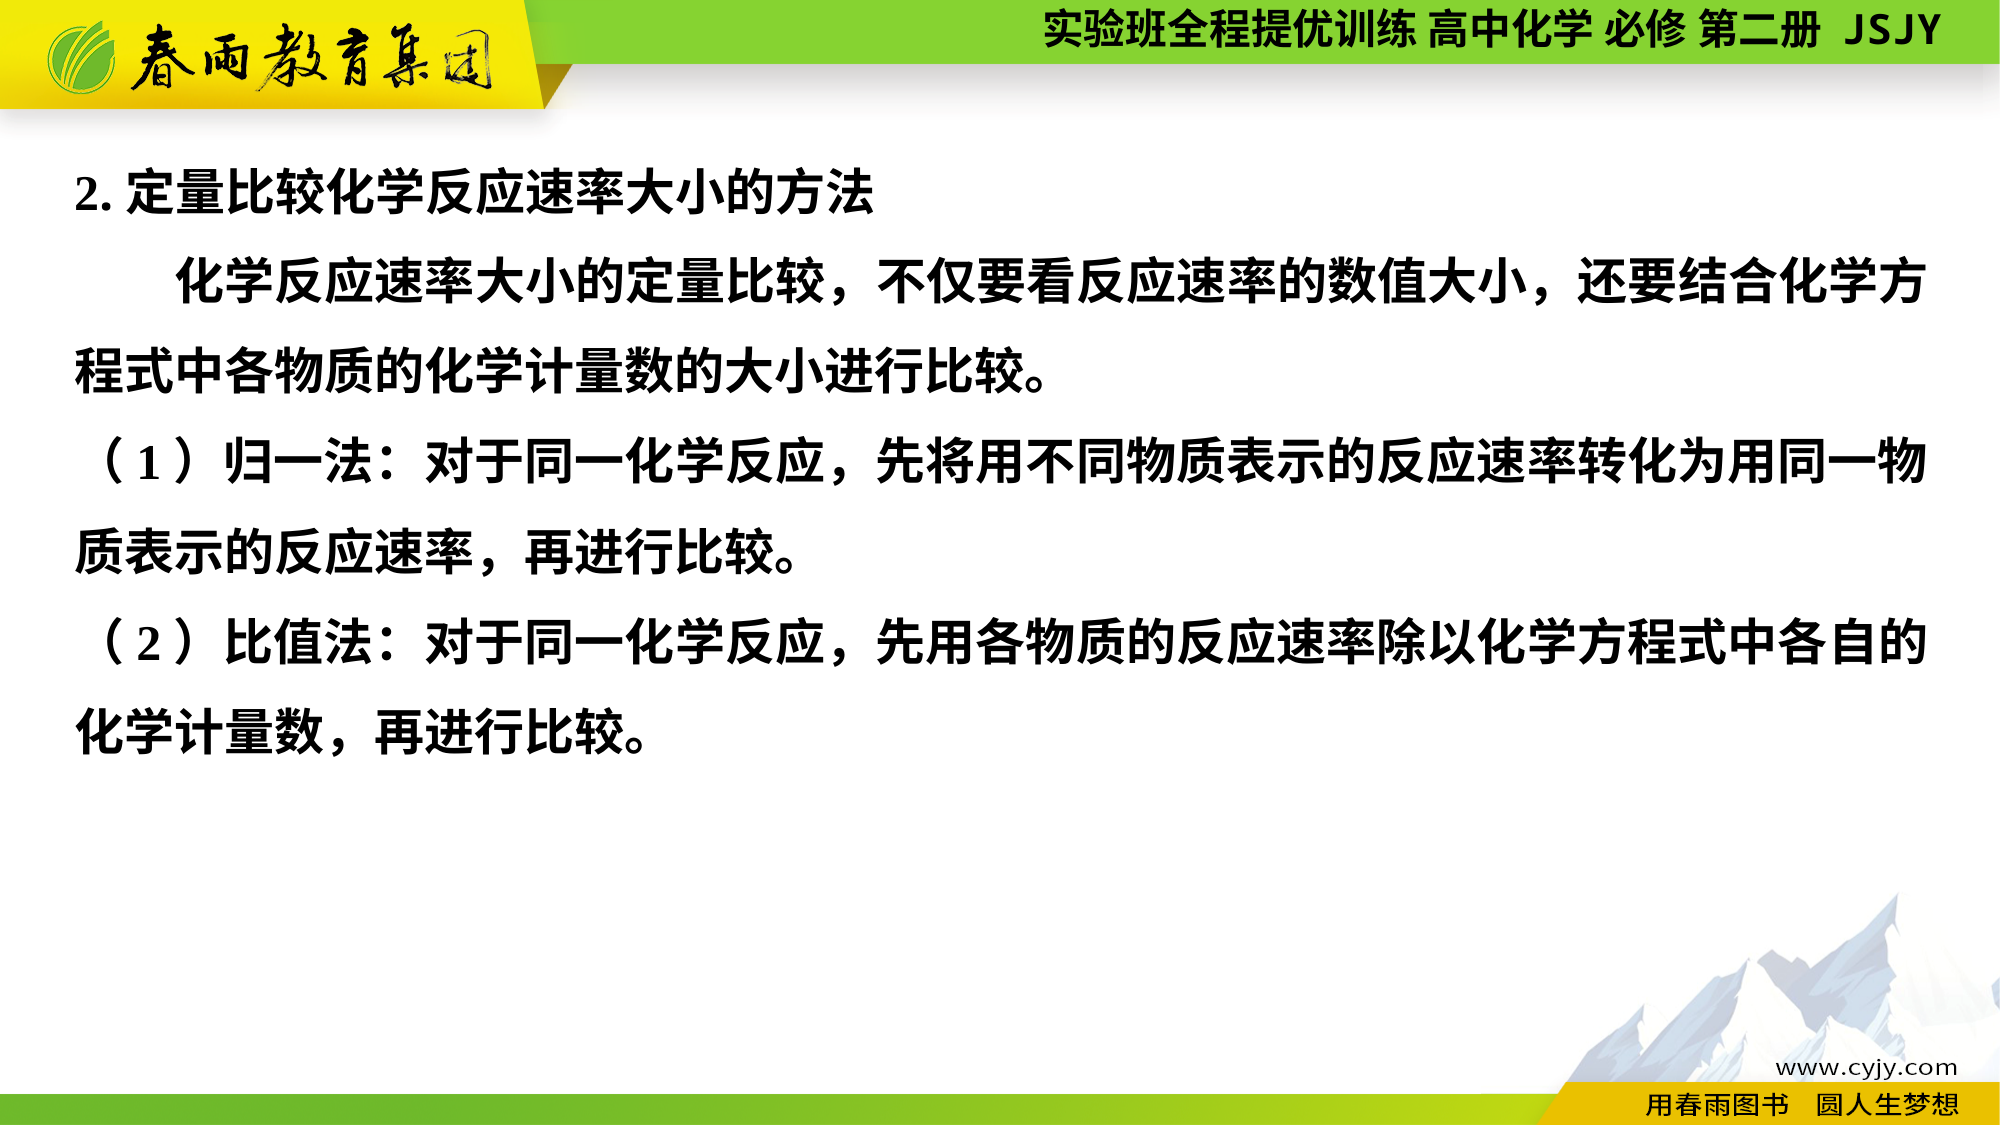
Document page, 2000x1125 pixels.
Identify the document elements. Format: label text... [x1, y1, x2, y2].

list 2.定量比较化学反应速率大小的方法 化学反应速率大小的定量比较，不仅要看反应速率的数值大小，还要结合化学方程式中各物质的化学计量数的大小进行比较。 （1）归一法：对于同一化学反应，先将用不同物质表示的反应速率转化为用同一物质表示的反应速率，再进行比较。 （2）比值法：对于同一化学反应，先用各物质的反应速率除以化学方程式中各自的化学计量数，再进行比较。 [59, 122, 1944, 763]
picture [0, 0, 2000, 1125]
